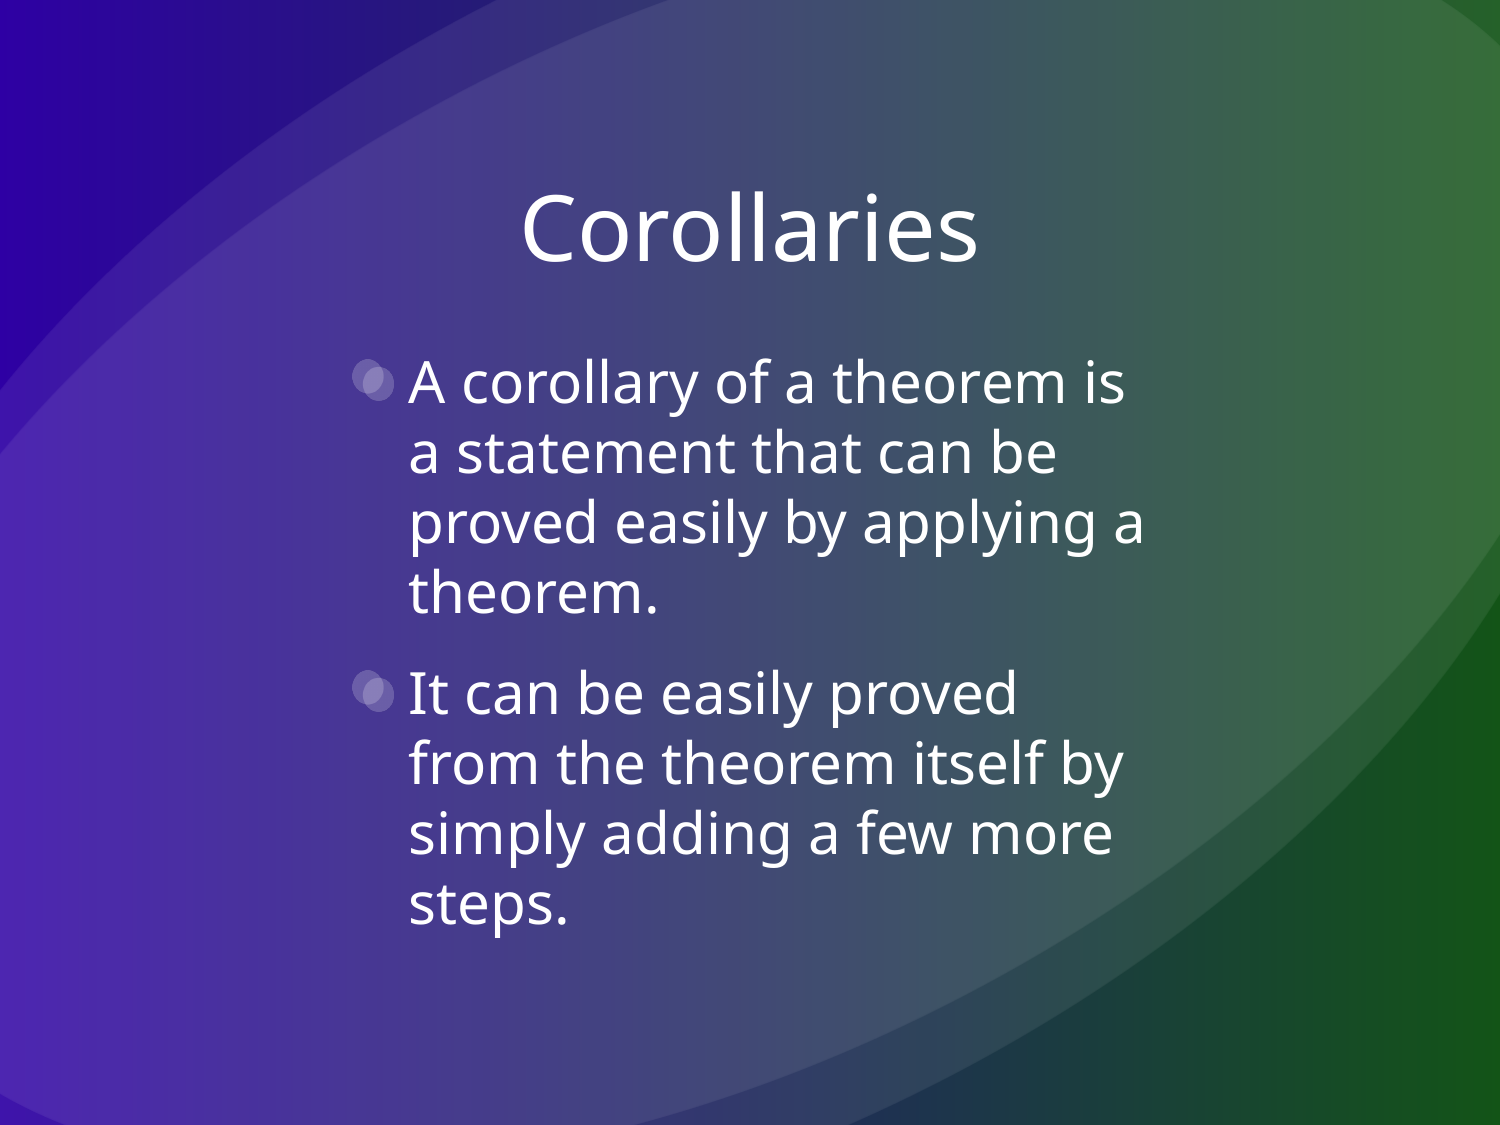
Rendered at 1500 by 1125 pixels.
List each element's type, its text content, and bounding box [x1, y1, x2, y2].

picture [0, 0, 1500, 1125]
list A corollary of a theorem is a statement that can be proved easily by applying a theorem. It can be easily proved from the theorem itself by simply adding a few more steps. [337, 337, 1163, 975]
title Corollaries [283, 45, 1216, 288]
